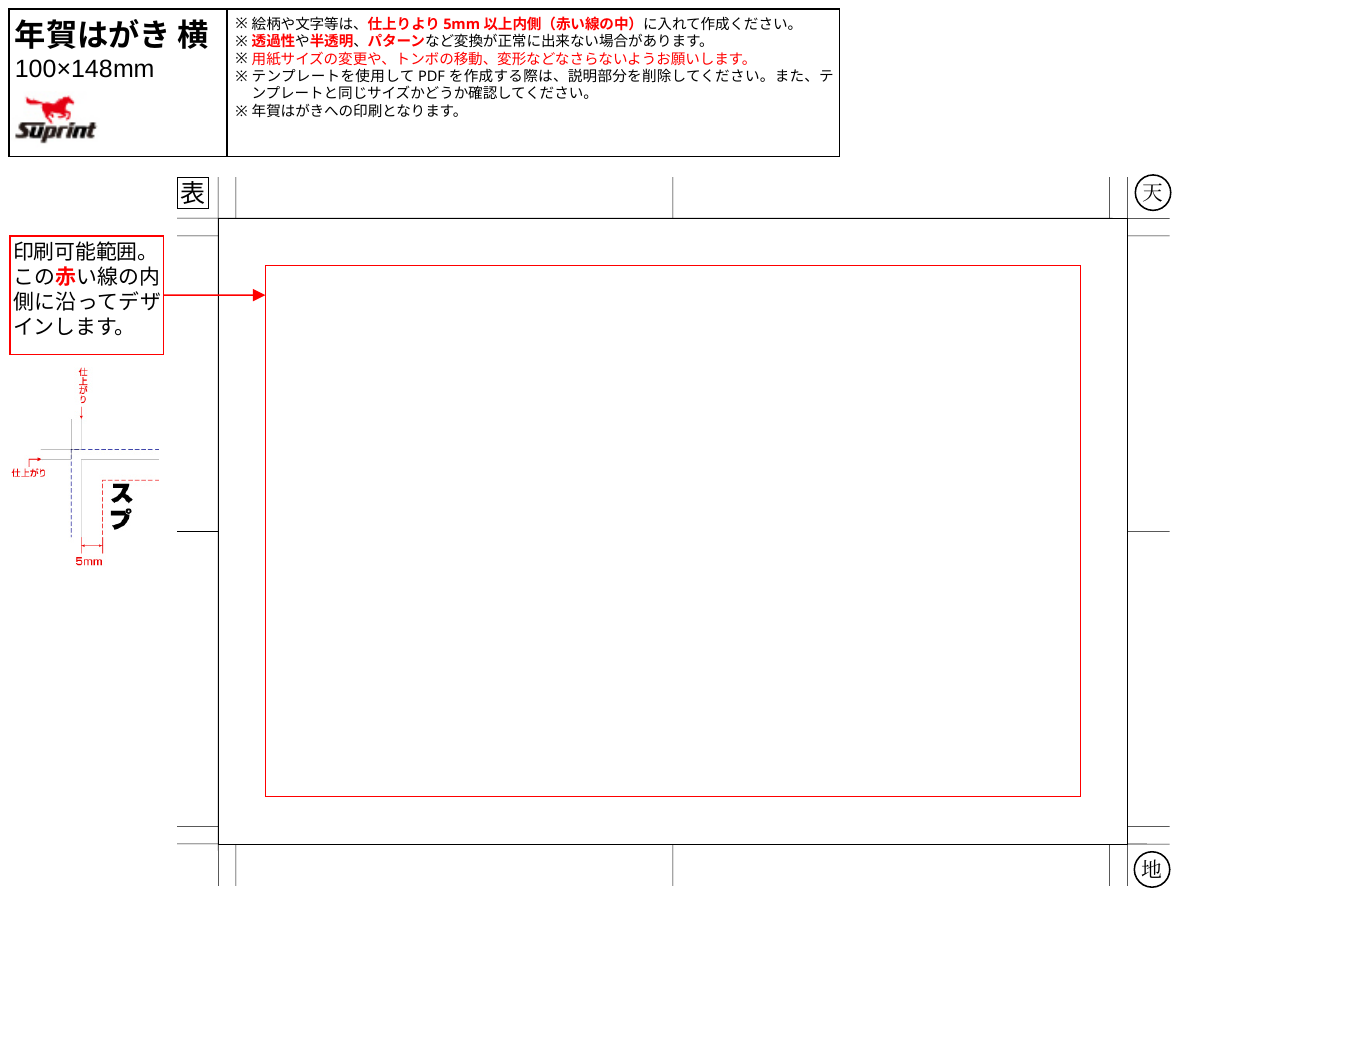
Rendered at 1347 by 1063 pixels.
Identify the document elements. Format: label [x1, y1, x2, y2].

picture [11, 367, 159, 567]
picture [11, 91, 101, 148]
